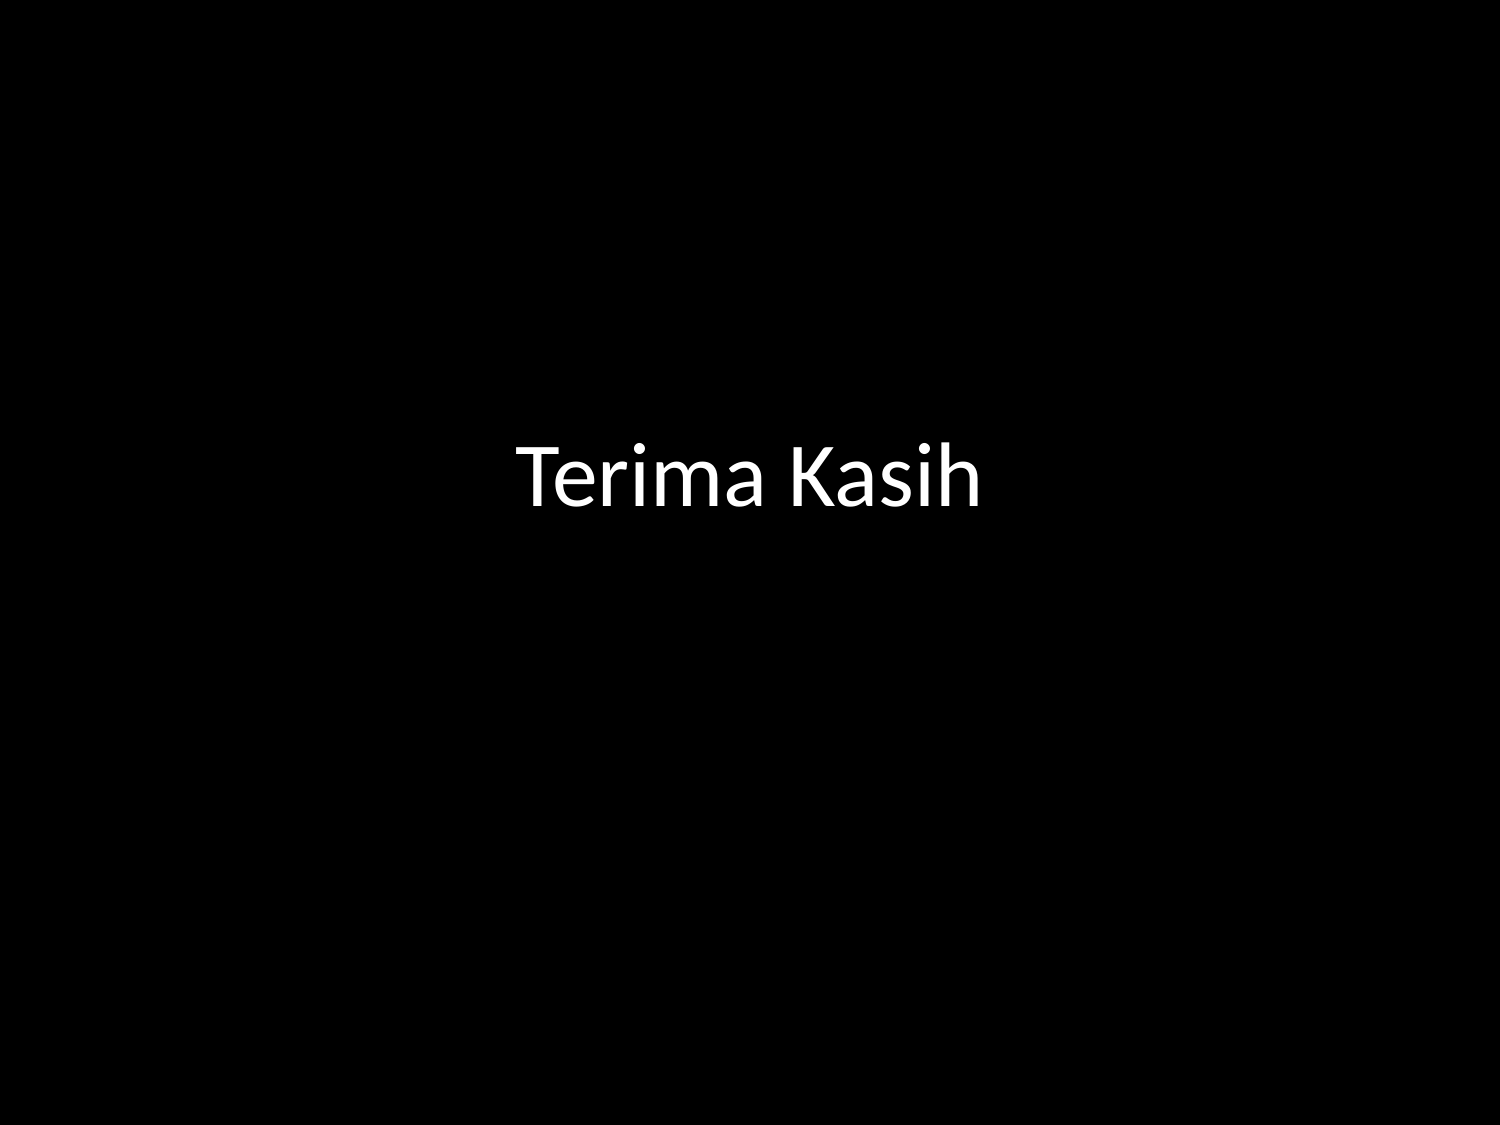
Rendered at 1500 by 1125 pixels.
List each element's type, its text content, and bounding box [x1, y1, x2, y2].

title Terima Kasih [112, 349, 1388, 591]
